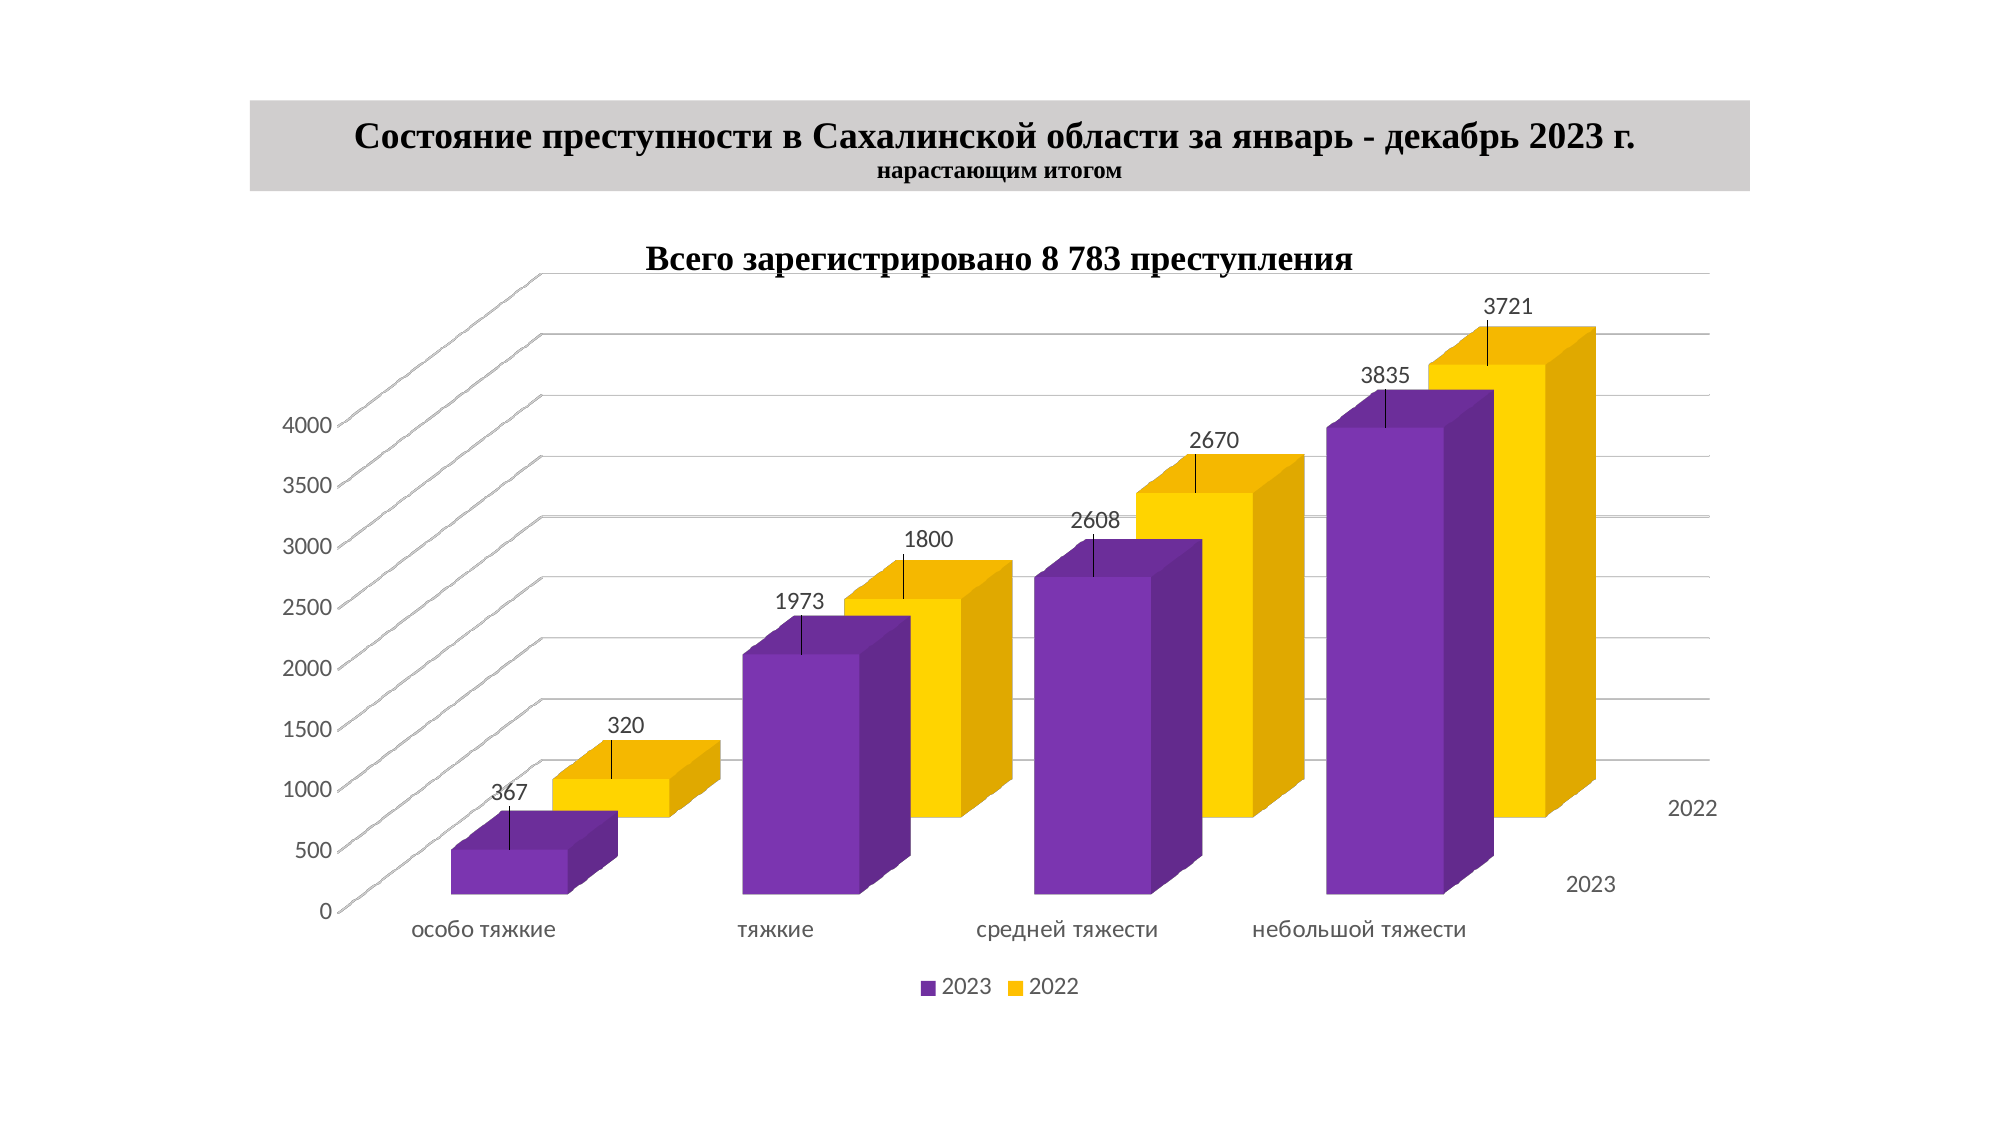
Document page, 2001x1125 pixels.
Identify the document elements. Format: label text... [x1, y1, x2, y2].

subtitle Всего зарегистрировано 8 783 преступления [249, 231, 1750, 258]
title Состояние преступности в Сахалинской области за январь - декабрь 2023 г. нарастающим итогом [249, 100, 1750, 192]
chart [249, 258, 1750, 1007]
